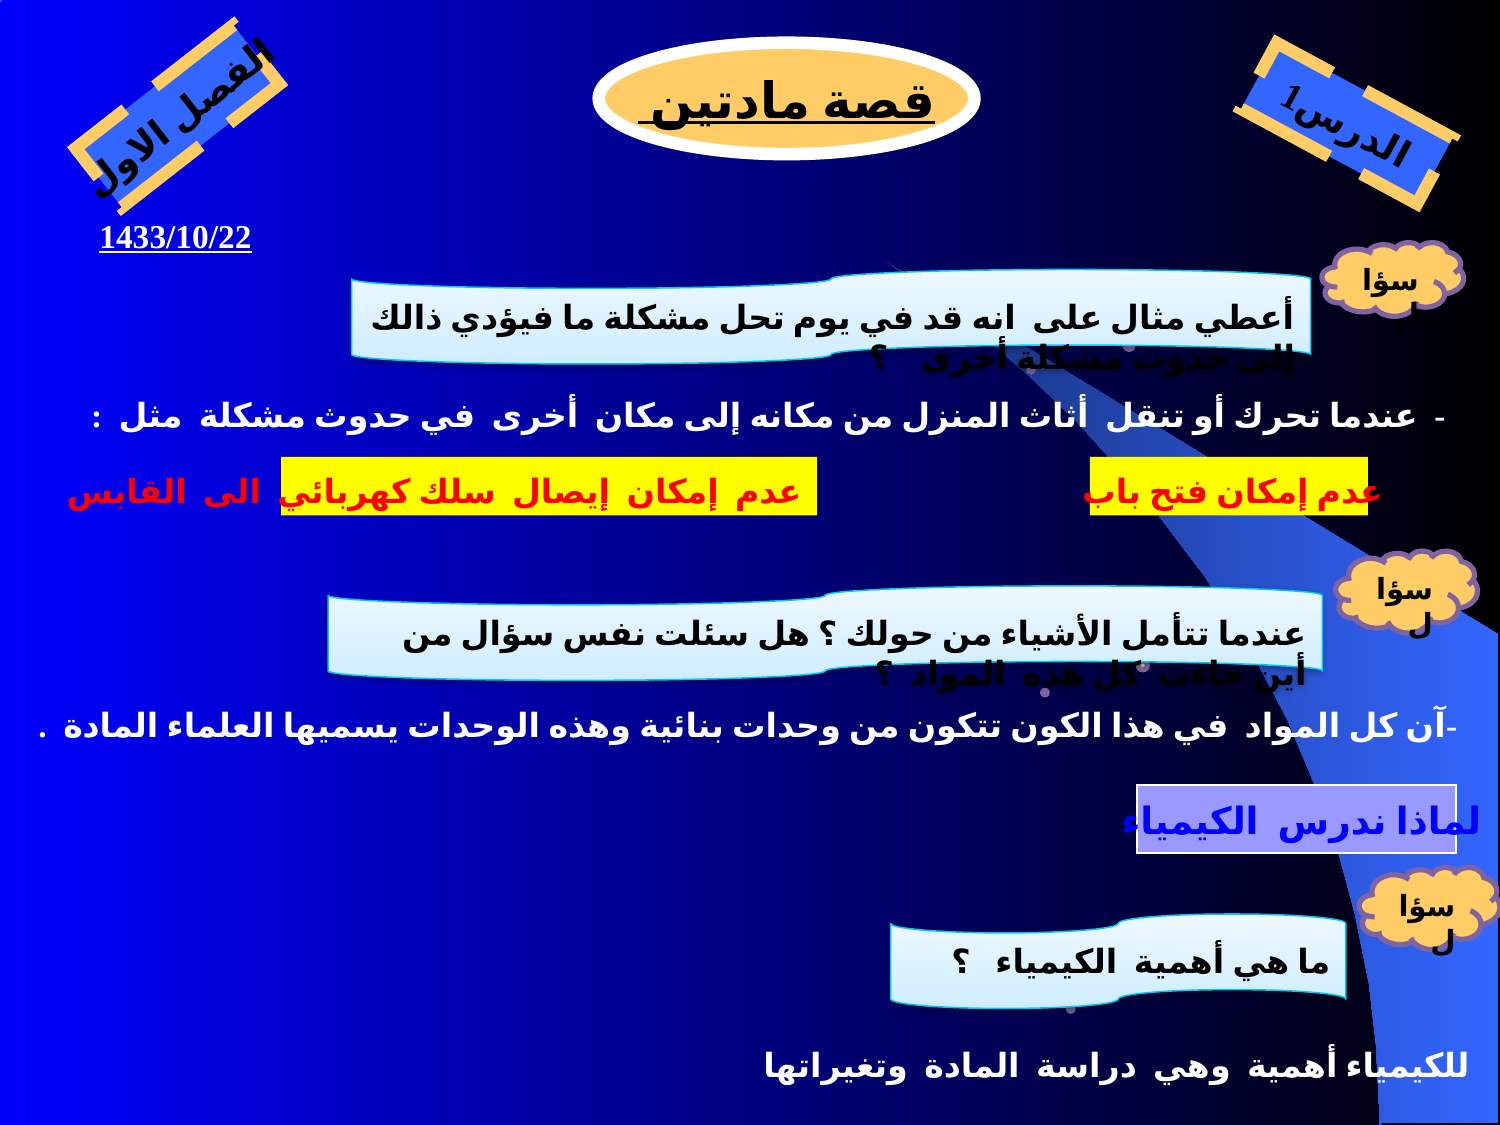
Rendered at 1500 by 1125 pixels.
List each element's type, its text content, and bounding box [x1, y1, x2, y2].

text_box -آن كل المواد في هذا الكون تتكون من وحدات بنائية وهذه الوحدات يسميها العلماء المادة . [386, 679, 1474, 750]
text_box ما هي أهمية الكيمياء ؟ [889, 913, 1347, 1010]
text_box عدم إمكان إيصال سلك كهربائي الى القابس [281, 456, 818, 516]
text_box لماذا ندرس الكيمياء [1136, 785, 1457, 854]
text_box 1433/10/22 [84, 207, 267, 263]
text_box عندما تتأمل الأشياء من حولك ؟ هل سئلت نفس سؤال من أين جاءت كل هذه المواد ؟ [327, 585, 1324, 682]
text_box أعطي مثال على انه قد في يوم تحل مشكلة ما فيؤدي ذالك إلى حدوث مشكلة أخرى ؟ [350, 268, 1312, 365]
text_box الفصل الاول [75, 25, 280, 207]
text_box قصة مادتين [598, 42, 975, 155]
text_box للكيمياء أهمية وهي دراسة المادة وتغيراتها [831, 1018, 1486, 1090]
text_box سؤال [1335, 551, 1478, 634]
text_box - عندما تحرك أو تنقل أثاث المنزل من مكانه إلى مكان أخرى في حدوث مشكلة مثل : [374, 375, 1462, 446]
text_box عدم إمكان فتح باب [1089, 456, 1368, 516]
text_box سؤال [1359, 867, 1500, 950]
text_box الدرس1 [1241, 42, 1453, 204]
text_box سؤال [1321, 242, 1464, 317]
